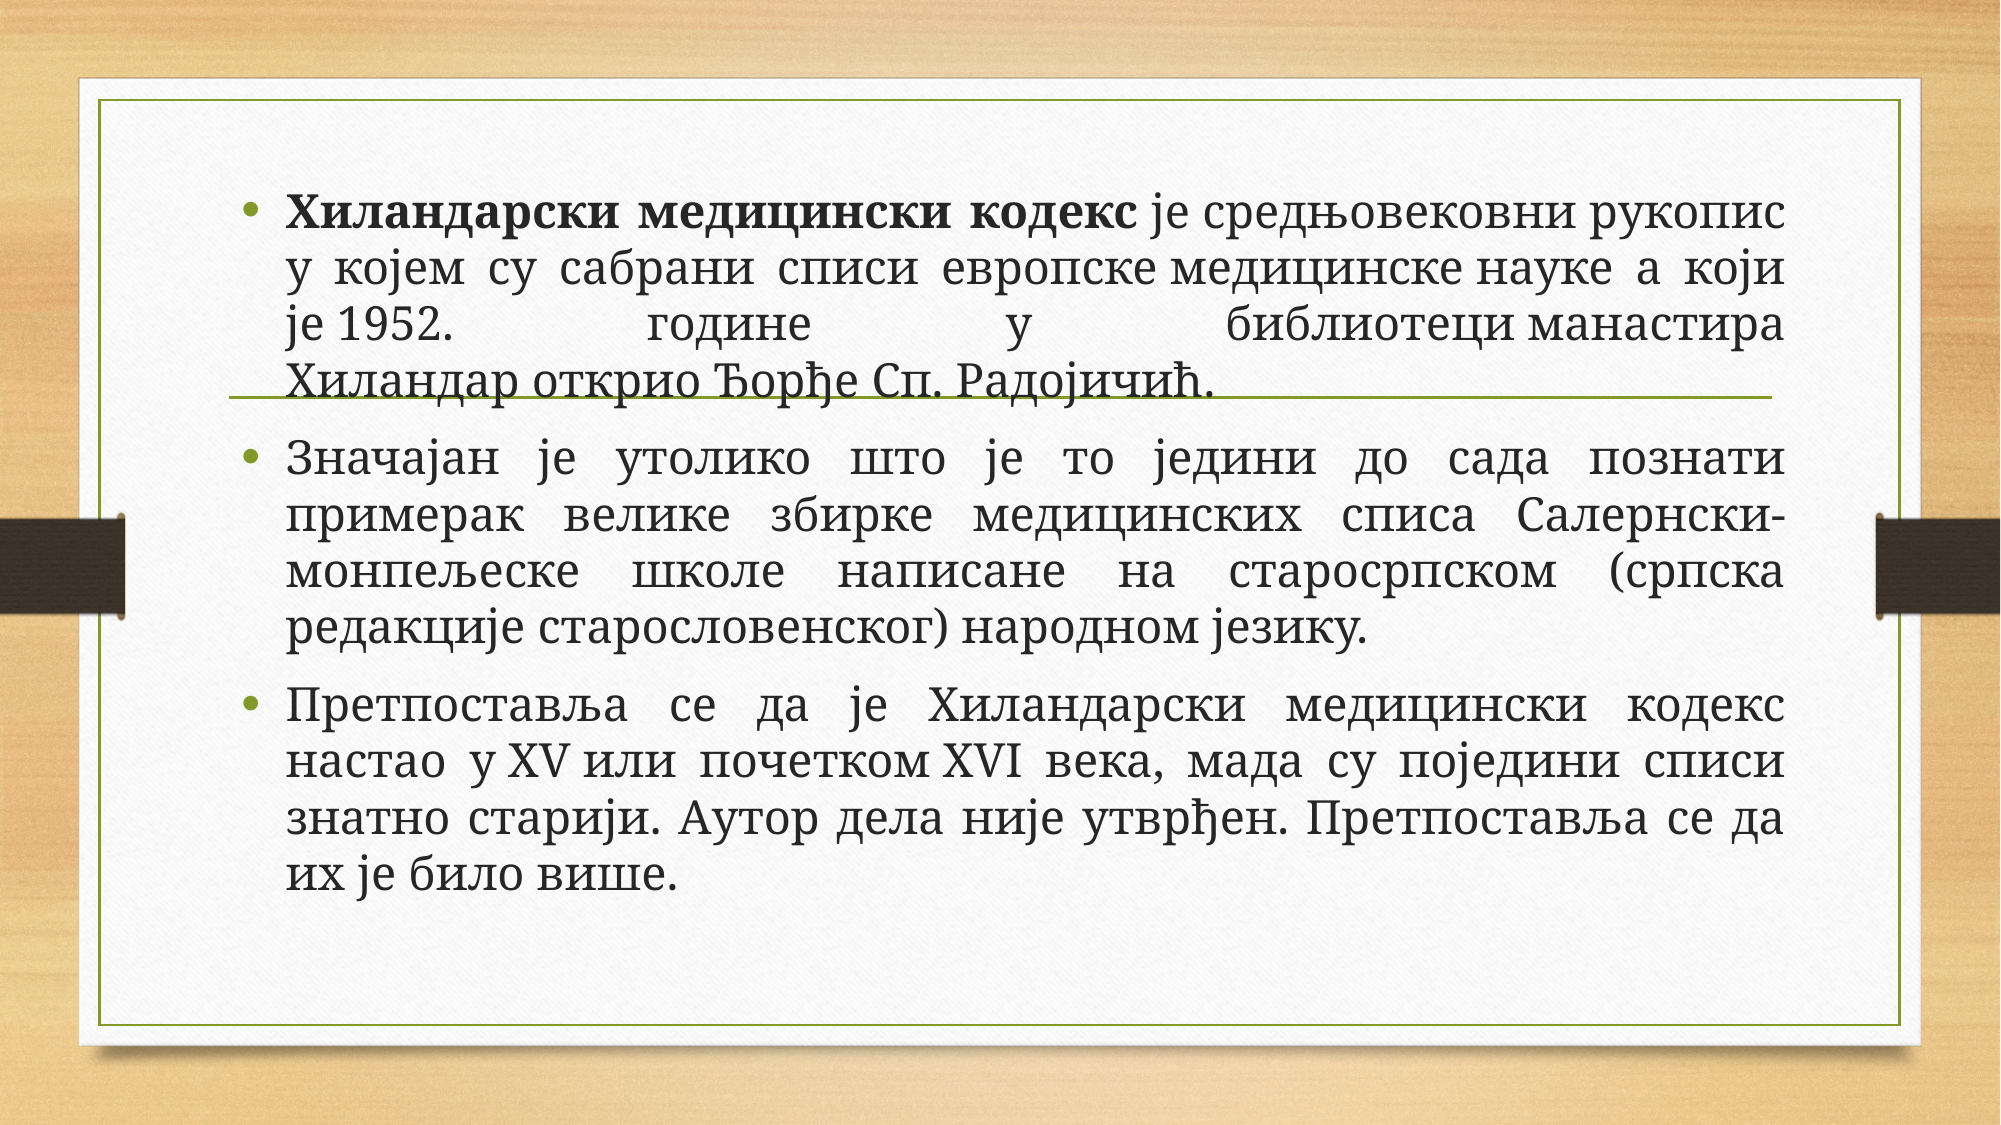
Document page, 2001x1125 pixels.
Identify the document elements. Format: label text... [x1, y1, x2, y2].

list Хиландарски медицински кодекс је средњовековни рукопис у којем су сабрани списи европске медицинске науке а који је 1952. године у библиотеци манастира Хиландар открио Ђорђе Сп. Радојичић. Значајан је утолико што је то једини до сада познати примерак велике збирке медицинских списа Салернски-монпељеске школе написане на старосрпском (српска редакције старословенског) народном језику. Претпоставља се да је Хиландарски медицински кодекс настао у XV или почетком XVI века, мада су поједини списи знатно старији. Аутор дела није утврђен. Претпоставља се да их је било више. [226, 173, 1802, 958]
picture [0, 0, 2001, 1125]
